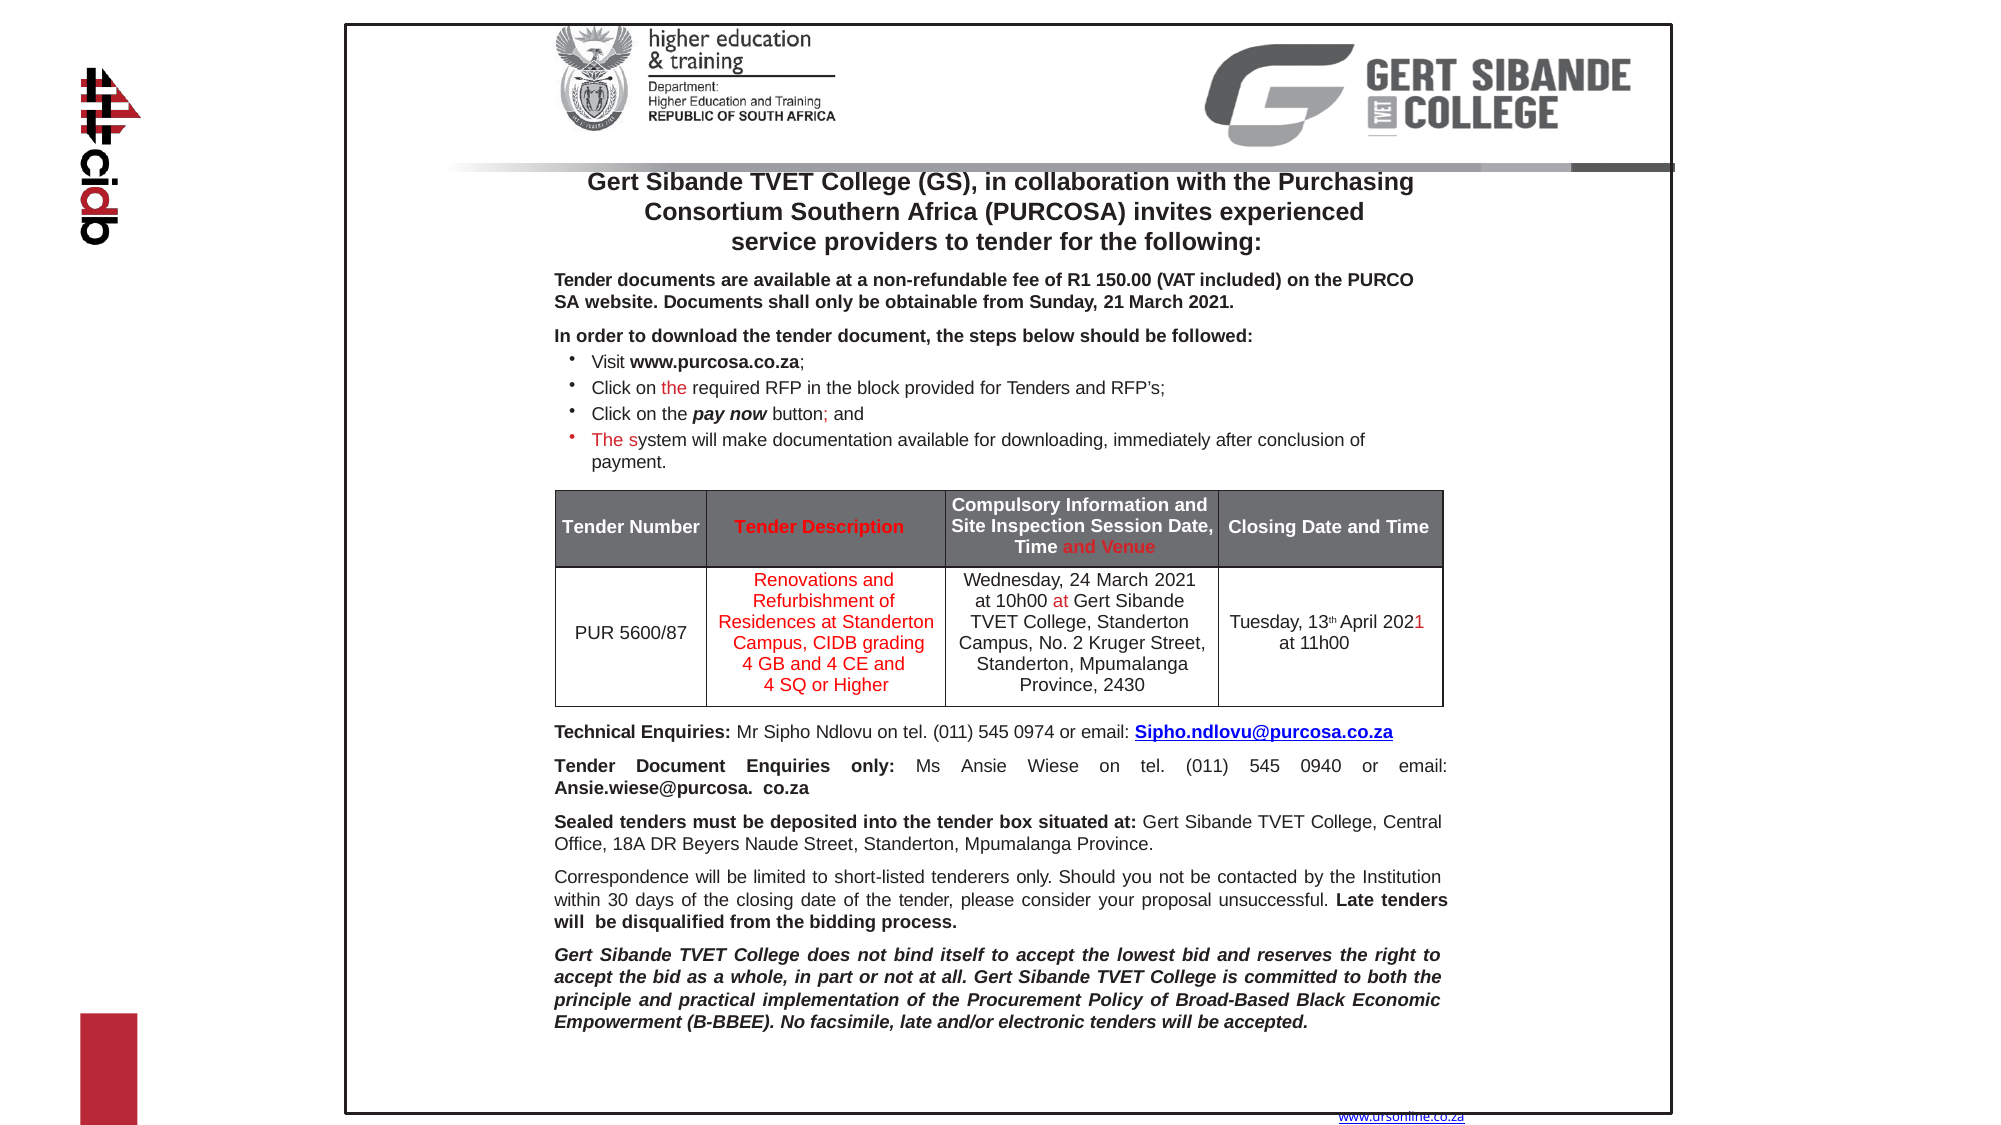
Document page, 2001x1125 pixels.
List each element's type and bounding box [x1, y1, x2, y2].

text_box [342, 22, 1676, 1117]
picture [70, 60, 148, 253]
